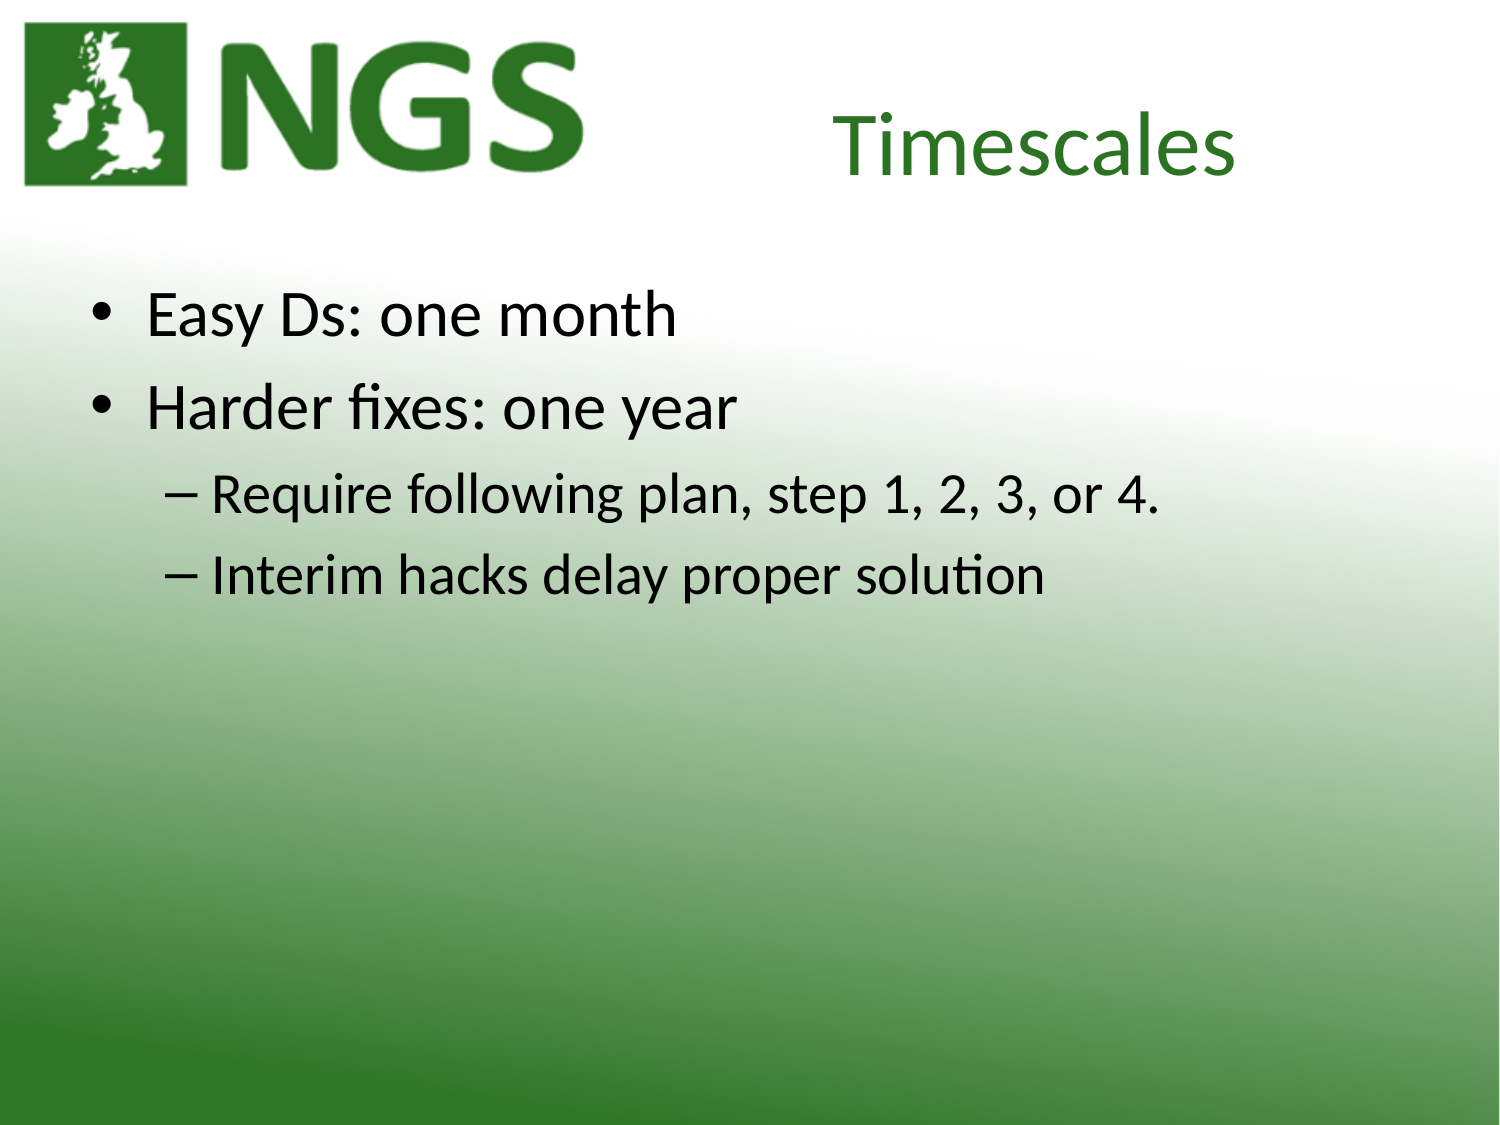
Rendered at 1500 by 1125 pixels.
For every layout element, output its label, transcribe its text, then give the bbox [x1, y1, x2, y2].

picture [0, 0, 1500, 1125]
title Timescales [644, 45, 1425, 233]
list Easy Ds: one month Harder fixes: one year Require following plan, step 1, 2, 3, or 4. Interim hacks delay proper solution [75, 262, 1425, 1005]
